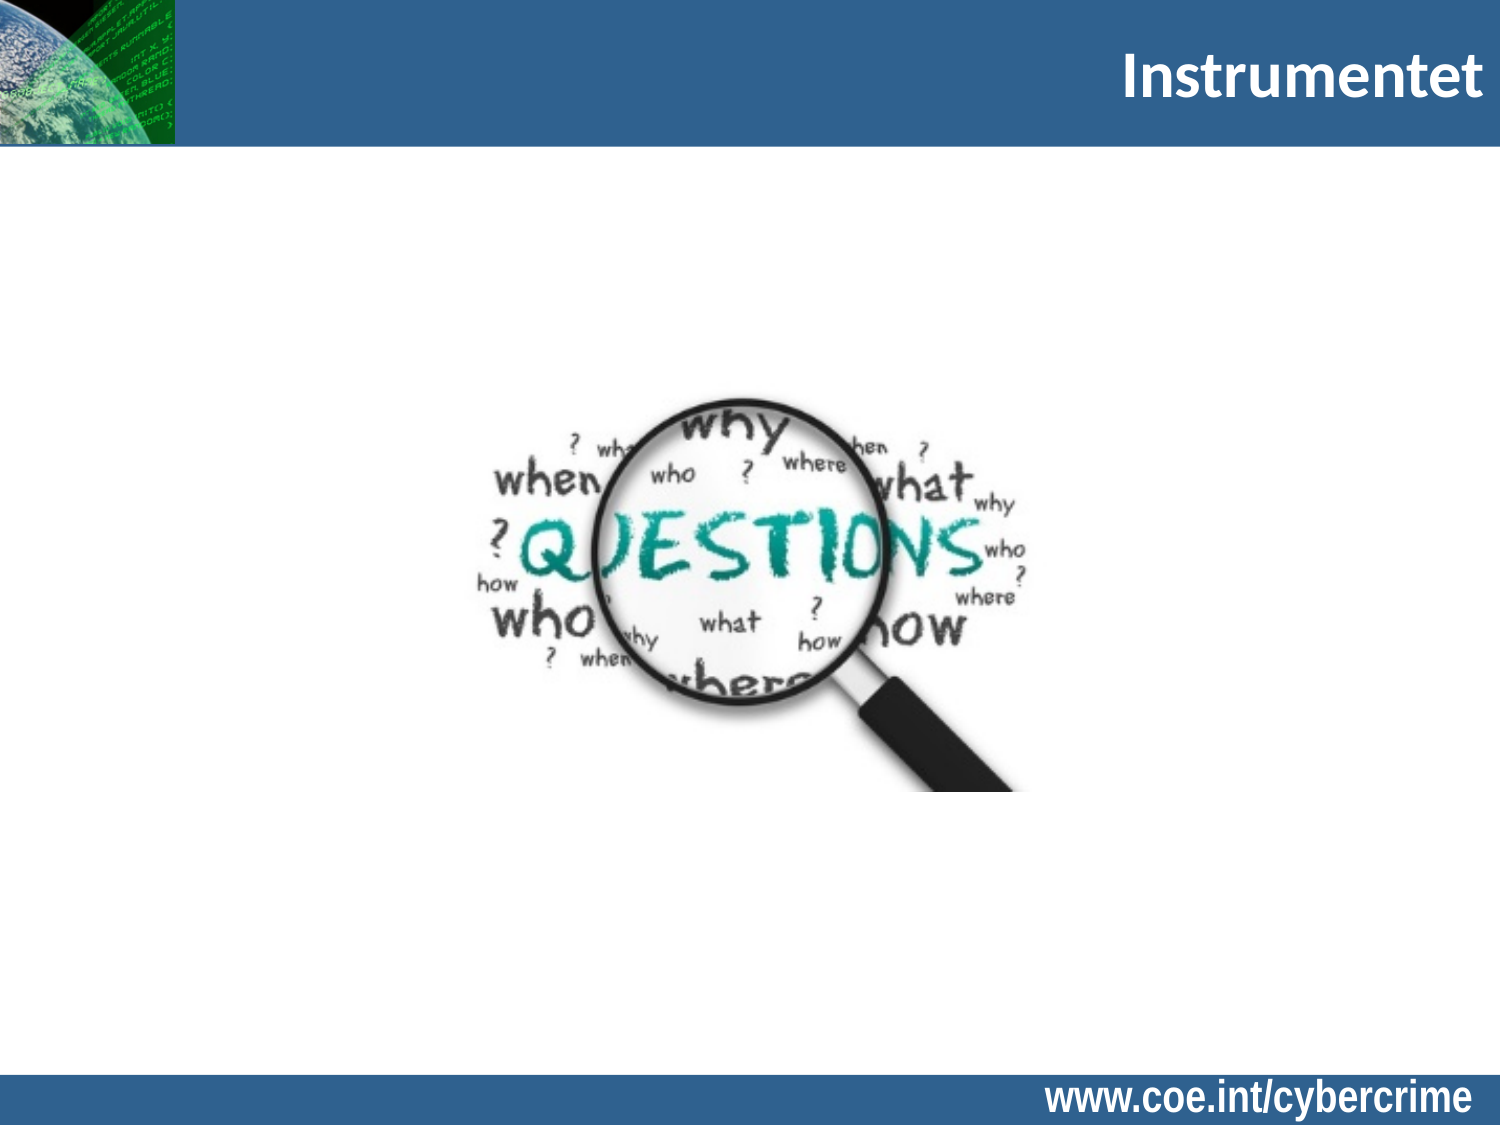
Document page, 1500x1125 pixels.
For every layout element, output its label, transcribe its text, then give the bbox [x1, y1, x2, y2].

text_box [0, 1073, 1030, 1125]
picture [0, 0, 175, 144]
text_box www.coe.int/cybercrime [1030, 1059, 1500, 1125]
text_box Instrumentet [177, 0, 1500, 149]
picture [443, 332, 1057, 793]
